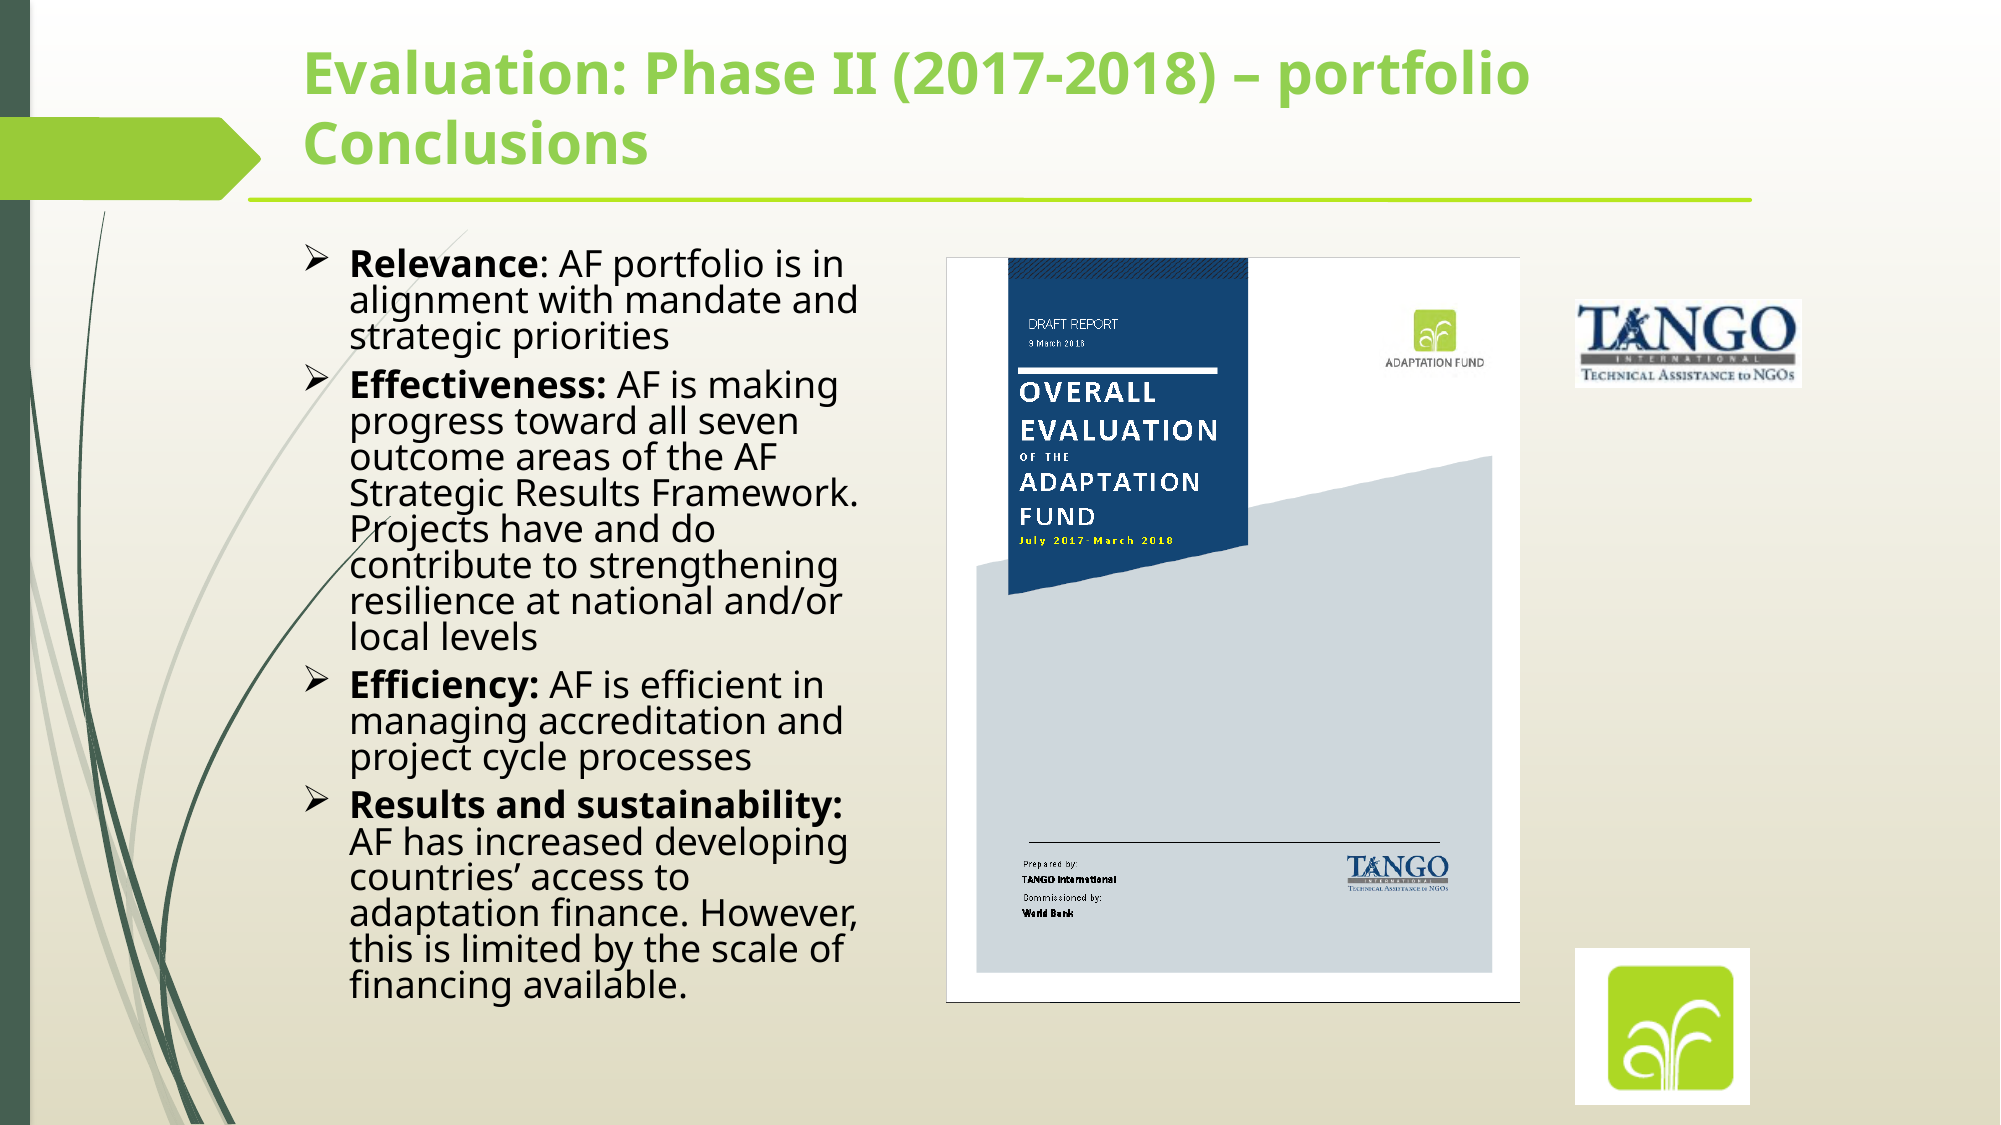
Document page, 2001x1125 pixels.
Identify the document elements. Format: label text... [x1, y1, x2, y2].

picture [1574, 948, 1751, 1105]
text_box Relevance: AF portfolio is in alignment with mandate and strategic priorities Effectiveness: AF is making progress toward all seven outcome areas of the AF Strategic Results Framework. Projects have and do contribute to strengthening resilience at national and/or local levels Efficiency: AF is efficient in managing accreditation and project cycle processes Results and sustainability: AF has increased developing countries’ access to adaptation finance. However, this is limited by the scale of financing available. [287, 241, 891, 1014]
text_box Evaluation: Phase II (2017-2018) – portfolio Conclusions [287, 12, 1738, 197]
picture [945, 257, 1520, 1003]
picture [1574, 299, 1802, 388]
